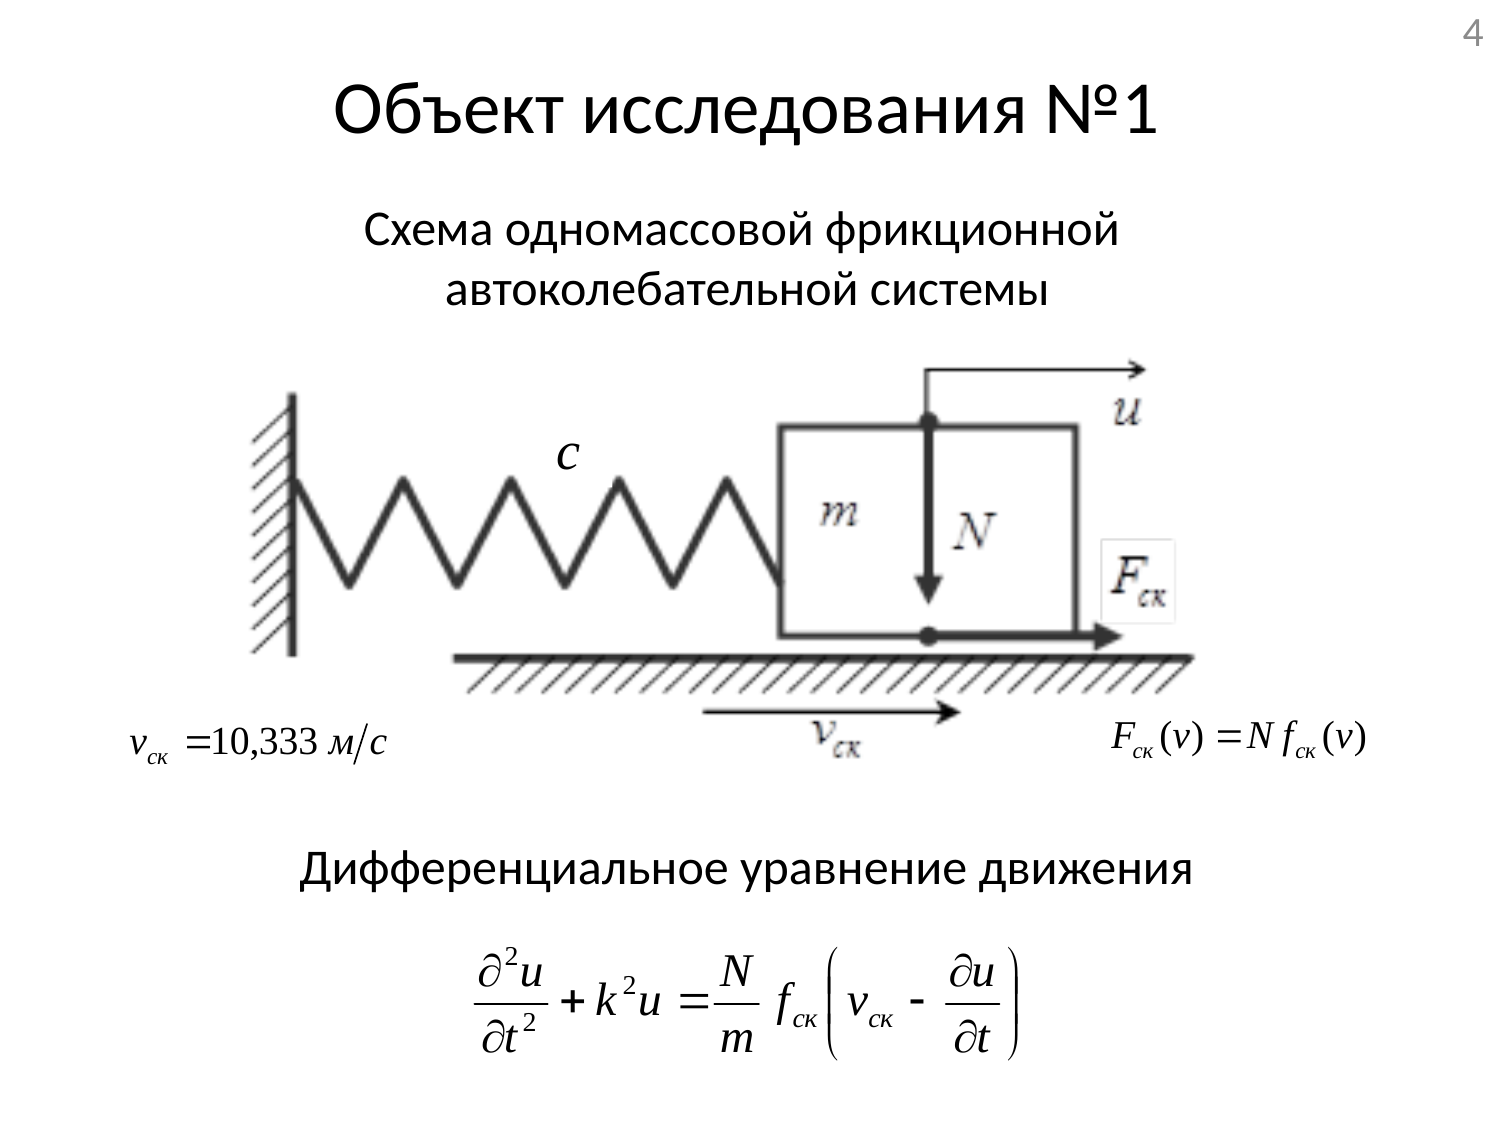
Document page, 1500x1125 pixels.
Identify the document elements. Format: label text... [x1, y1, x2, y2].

text_box Схема одномассовой фрикционной автоколебательной системы [44, 187, 1451, 323]
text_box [1104, 708, 1373, 769]
picture [217, 302, 1354, 796]
slide_number 4 [1148, 0, 1499, 60]
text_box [123, 714, 396, 775]
text_box Дифференциальное уравнение движения [43, 827, 1450, 903]
title Объект исследования №1 [71, 16, 1422, 187]
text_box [466, 933, 1034, 1071]
